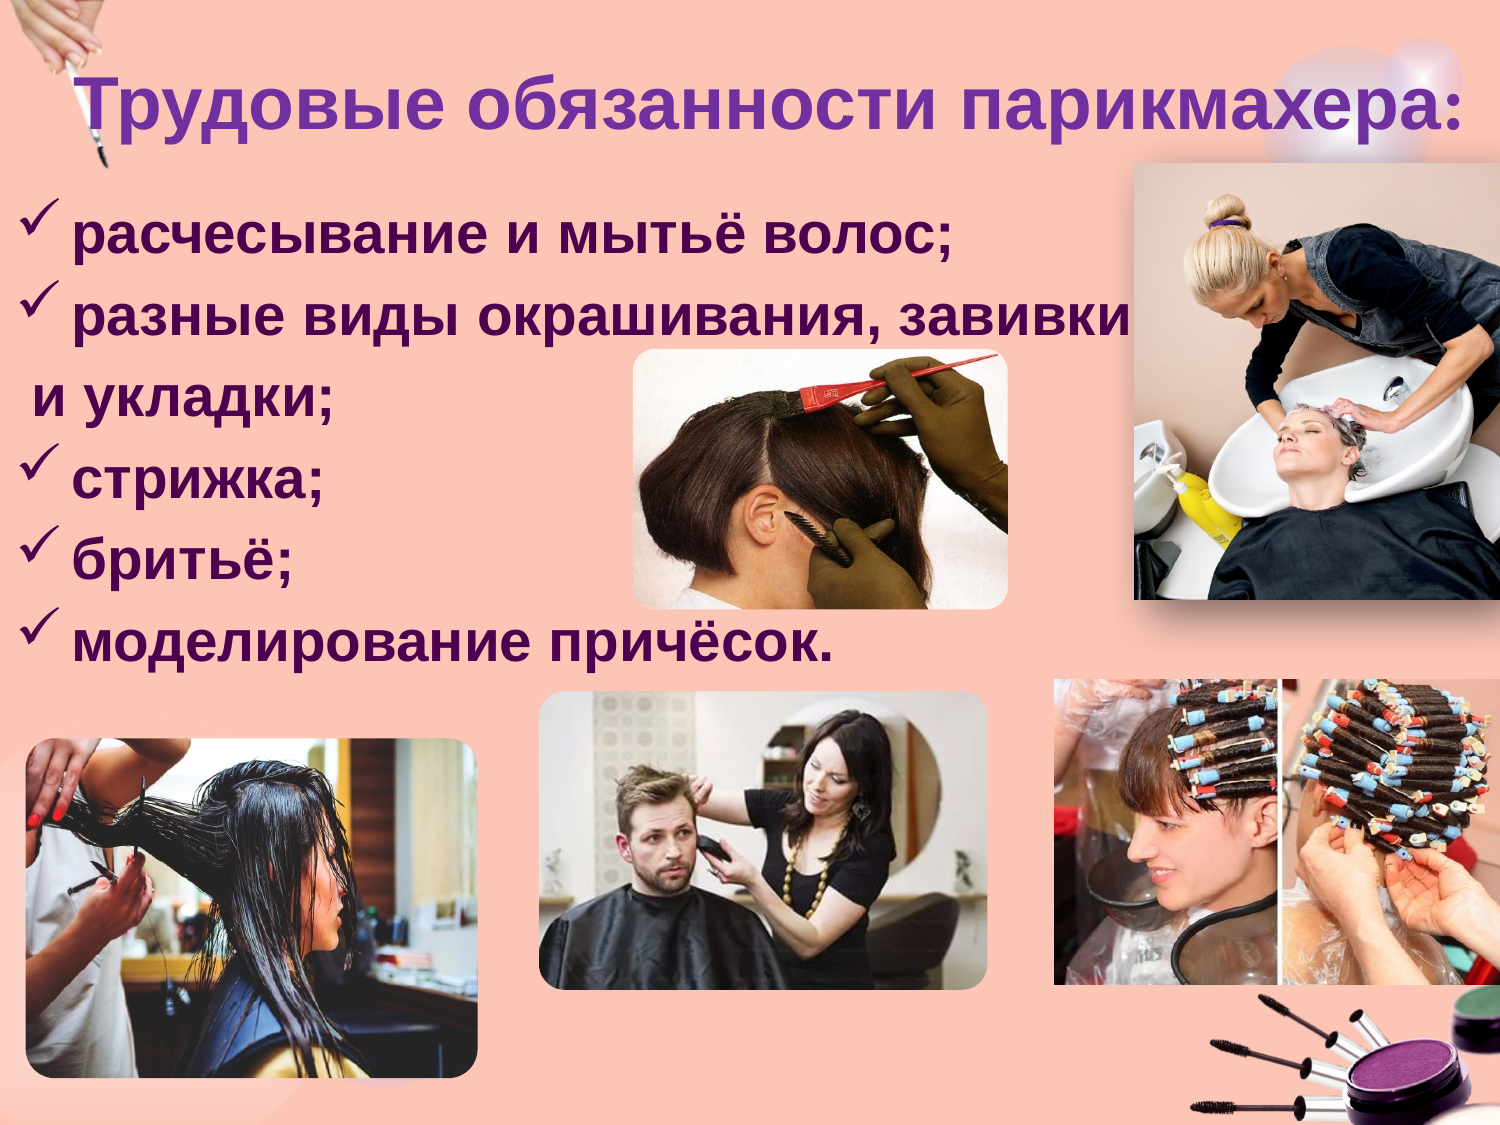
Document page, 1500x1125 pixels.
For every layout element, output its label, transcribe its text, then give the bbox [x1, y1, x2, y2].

picture [538, 691, 988, 991]
picture [632, 348, 1008, 610]
picture [0, 0, 150, 175]
list расчесывание и мытьё волос; разные виды окрашивания, завивки и укладки; стрижка; бритьё; моделирование причёсок. [0, 187, 1425, 1005]
title Трудовые обязанности парикмахера: [58, 46, 1500, 187]
picture [1134, 163, 1500, 600]
picture [25, 738, 478, 1079]
picture [1054, 679, 1500, 1125]
